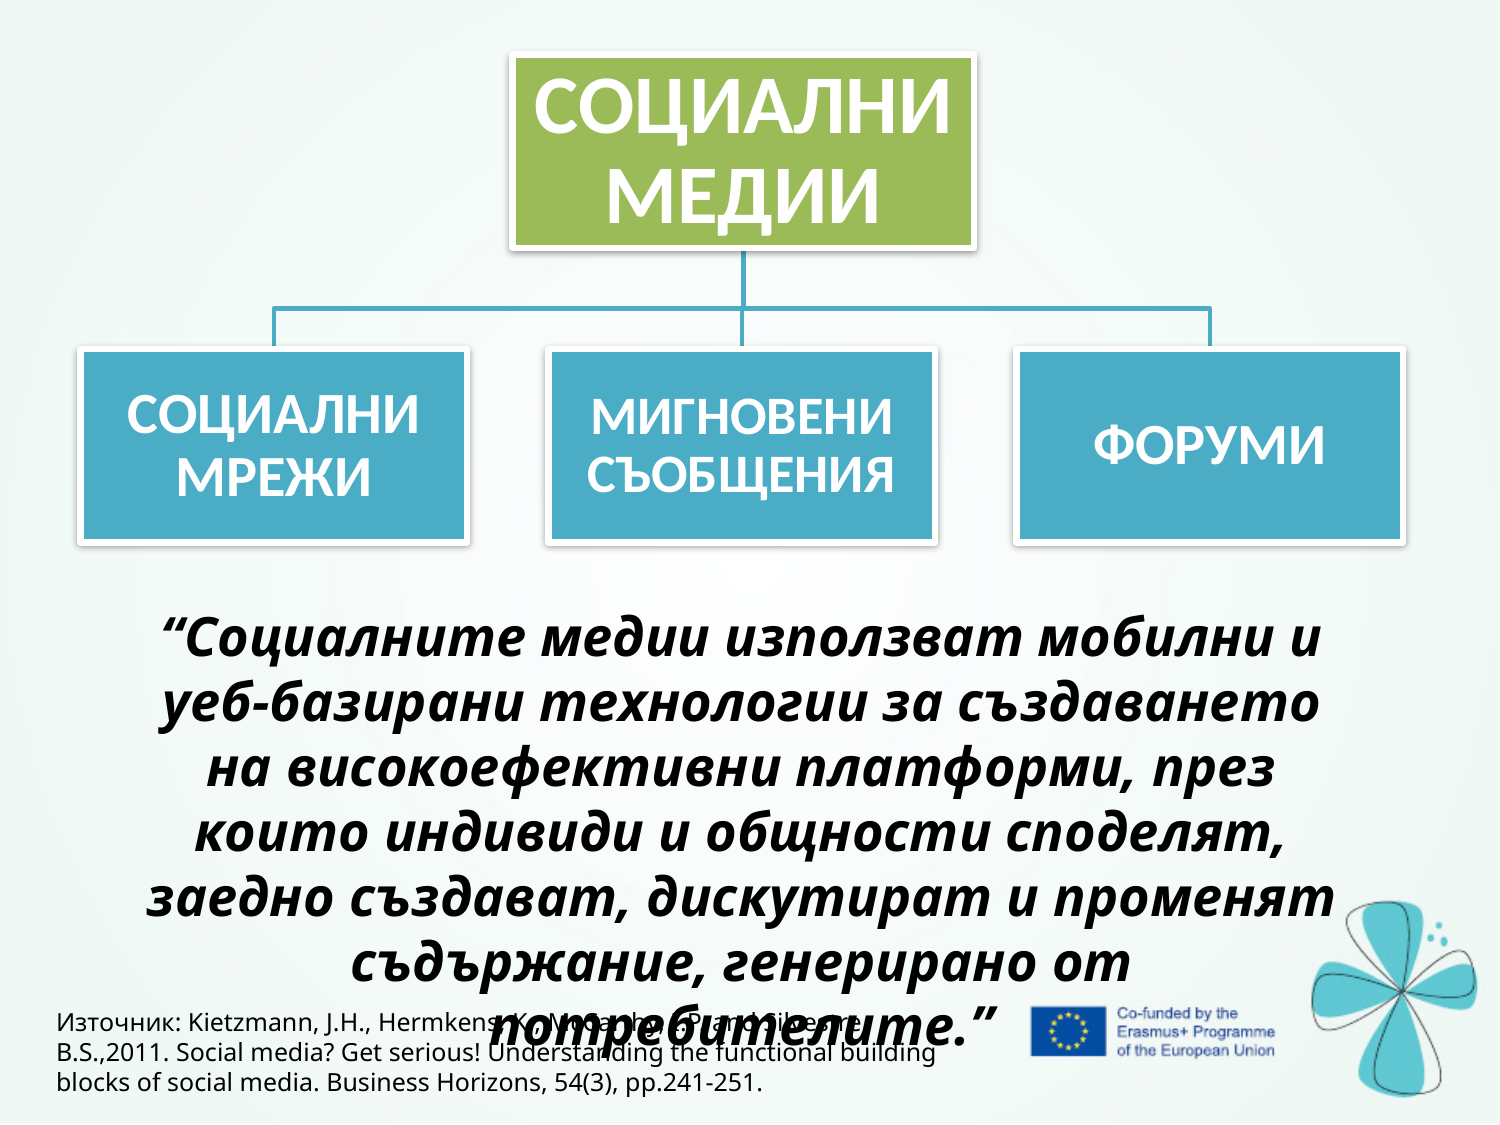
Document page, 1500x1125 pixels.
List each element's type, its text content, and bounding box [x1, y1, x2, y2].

text_box Източник: Kietzmann, J.H., Hermkens, K., McCarthy, I.P. and Silvestre, B.S.,2011. Social media? Get serious! Understanding the functional building blocks of social media. Business Horizons, 54(3), pp.241-251. [41, 999, 998, 1105]
text_box “Социалните медии използват мобилни и уеб-базирани технологии за създаването на високоефективни платформи, през които индивиди и общности споделят, заедно създават, дискутират и променят съдържание, генерирано от потребителите.” [115, 594, 1368, 1065]
picture [0, 0, 1500, 1125]
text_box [80, 54, 1404, 563]
